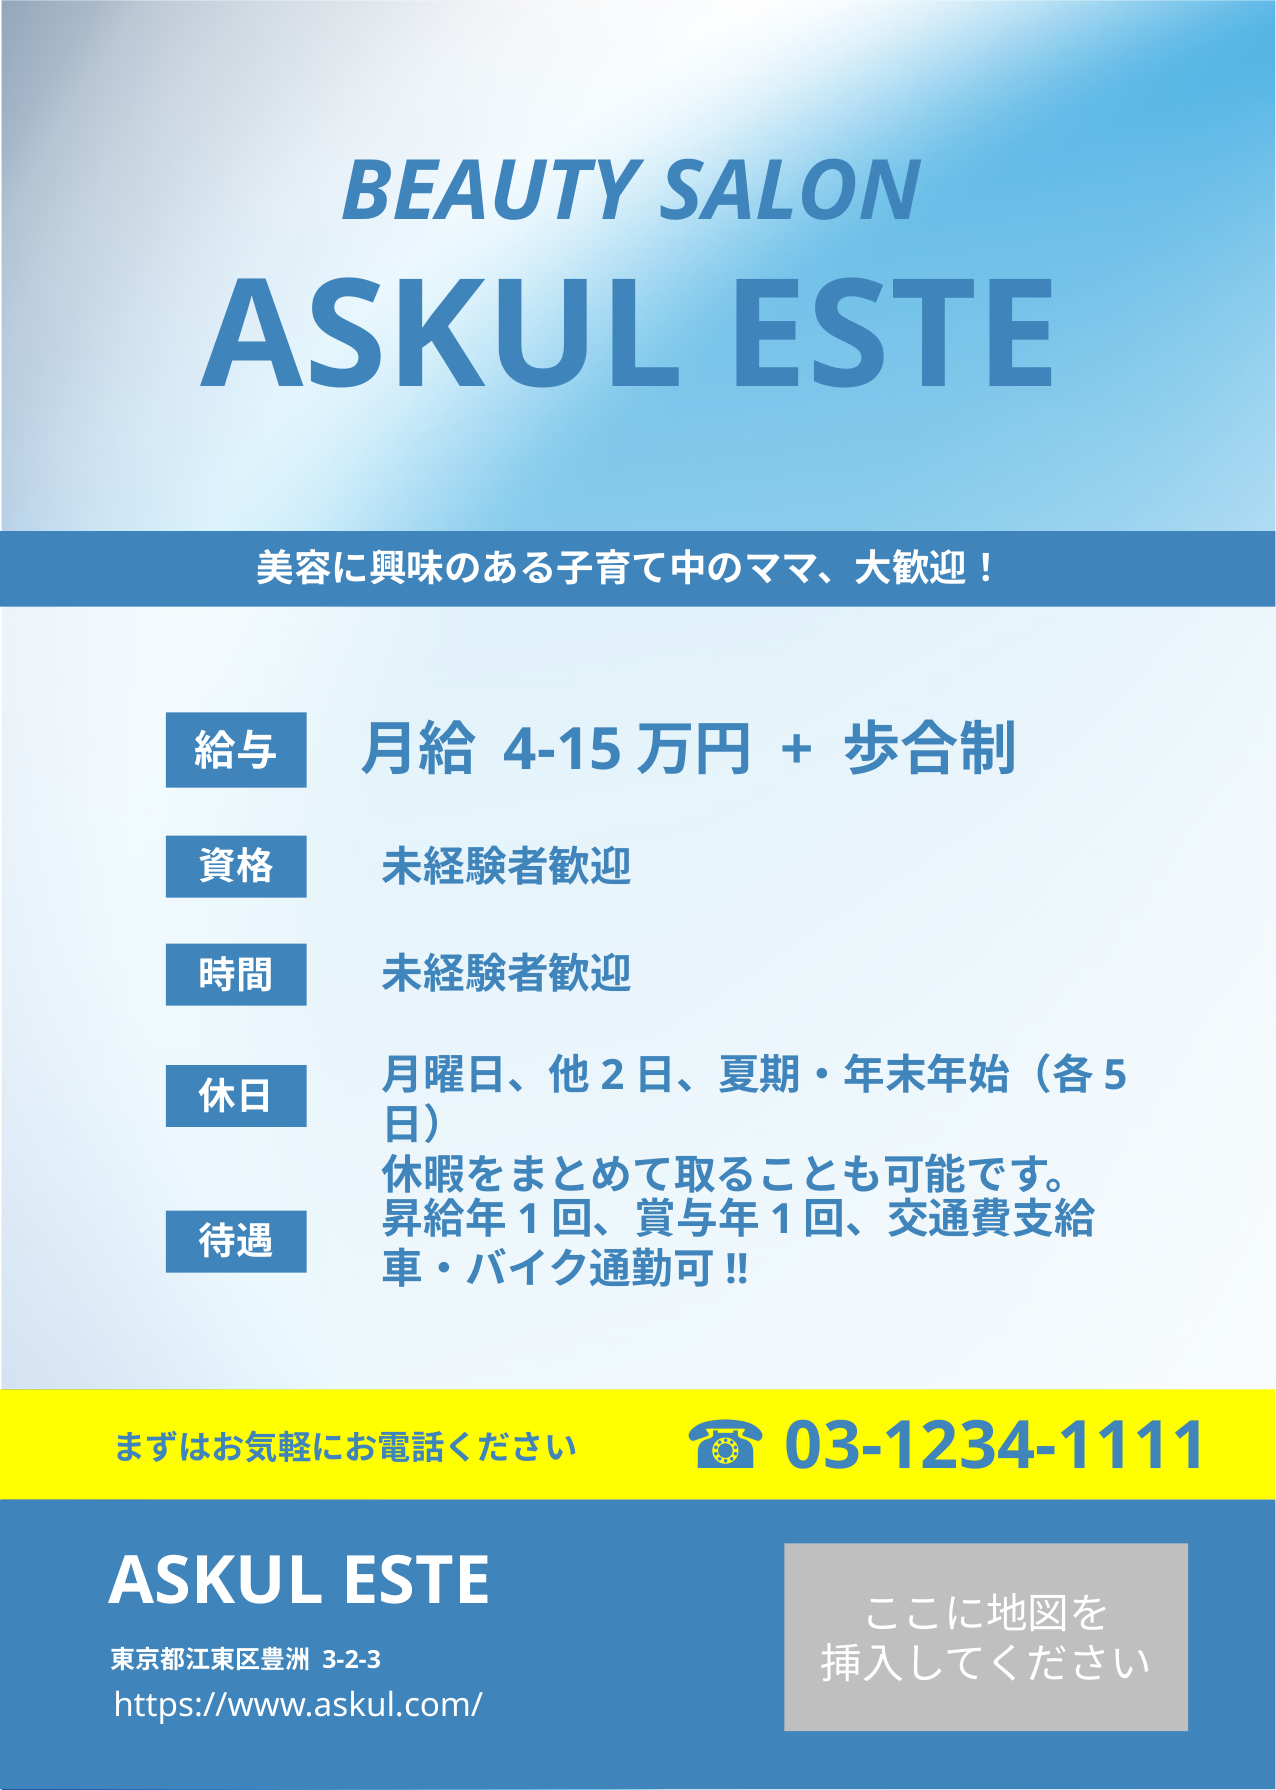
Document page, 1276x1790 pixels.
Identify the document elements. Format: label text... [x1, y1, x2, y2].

text_box https://www.askul.com/ [98, 1675, 671, 1731]
picture [0, 2, 1276, 1533]
text_box 東京都江東区豊洲 3-2-3 [95, 1636, 682, 1681]
text_box ここに地図を 挿入してください [783, 1542, 1189, 1732]
text_box ASKUL ESTE [94, 1533, 588, 1624]
text_box [0, 1533, 1276, 1790]
text_box BEAUTY SALON ASKUL ESTE [113, 129, 1149, 256]
